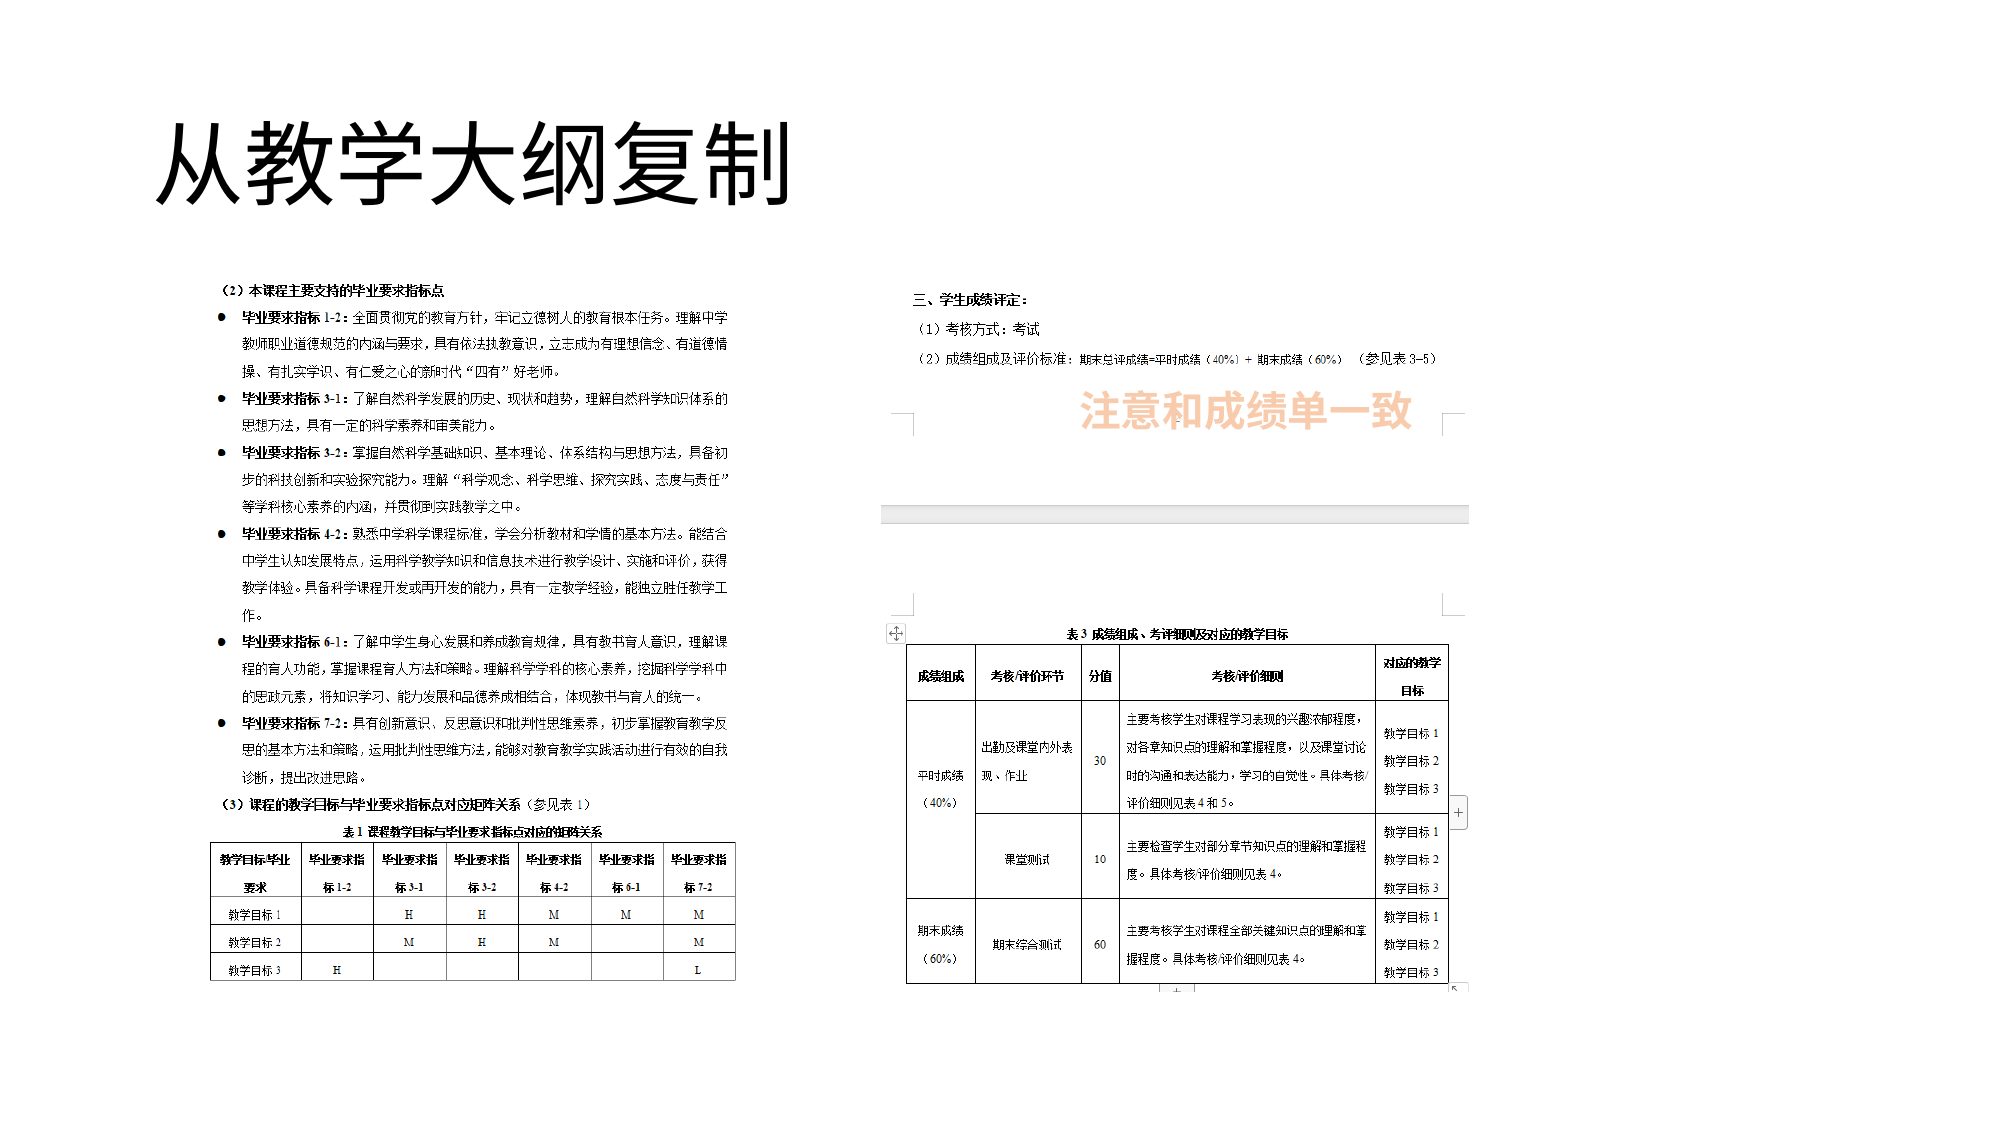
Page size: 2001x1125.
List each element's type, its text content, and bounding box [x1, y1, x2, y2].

title 从教学大纲复制 [137, 59, 1863, 278]
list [881, 277, 1469, 992]
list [194, 277, 748, 992]
